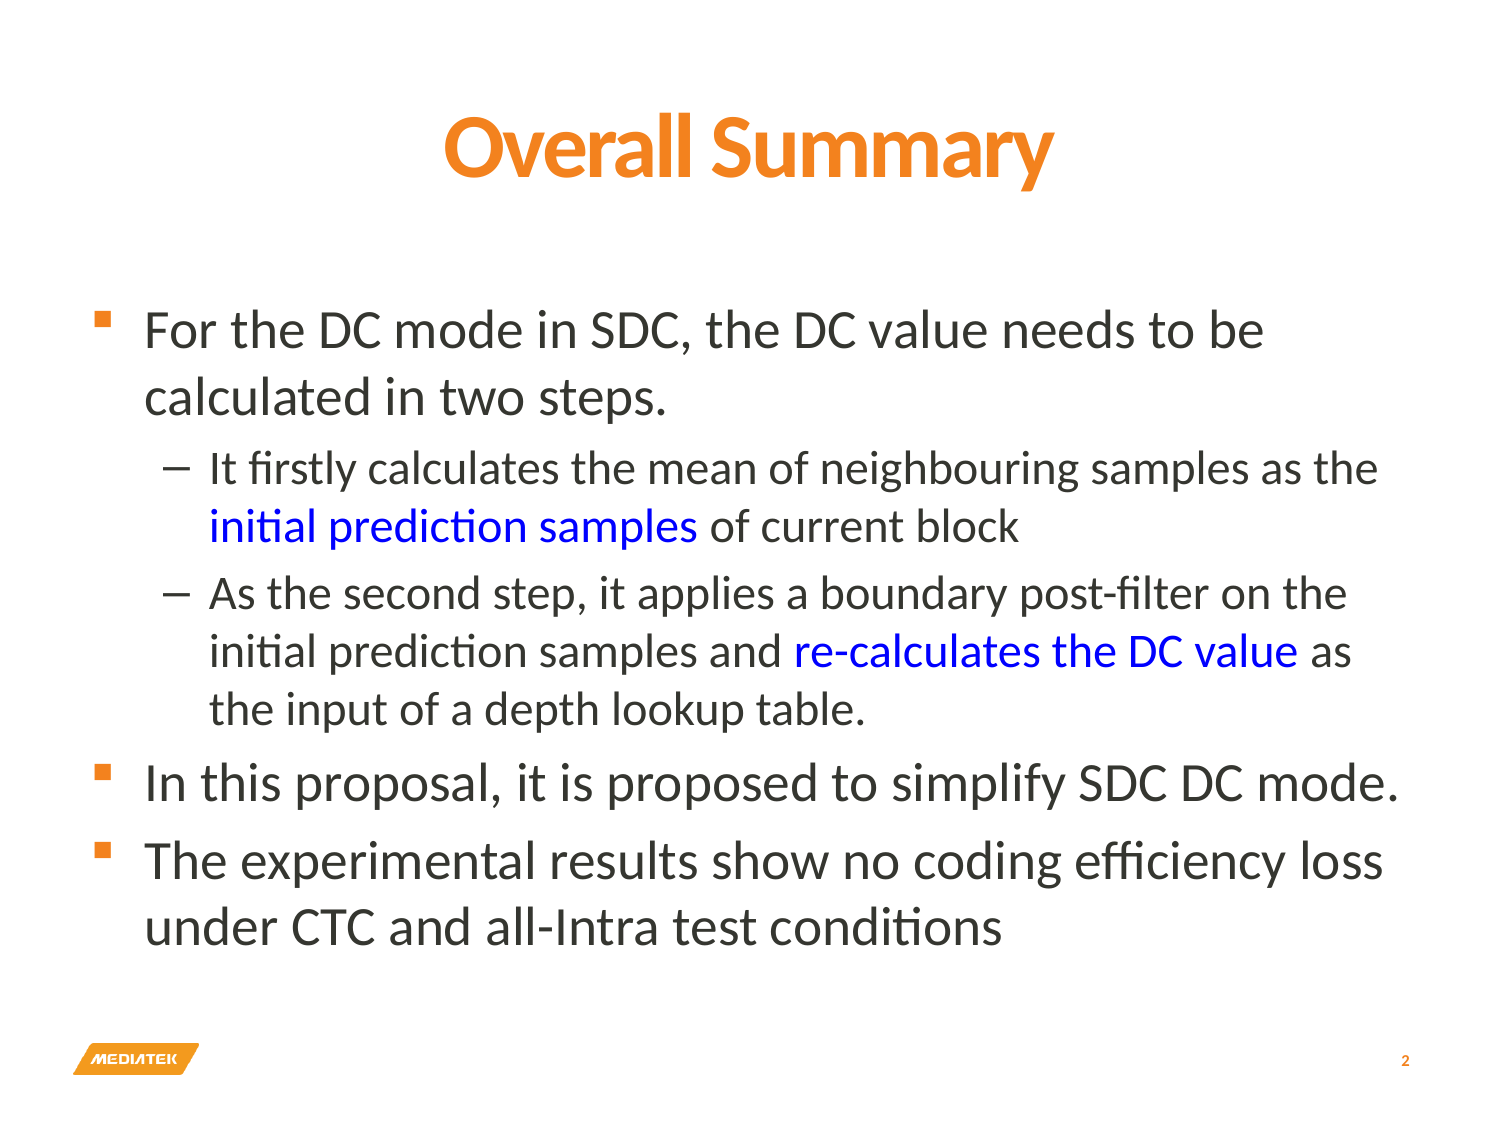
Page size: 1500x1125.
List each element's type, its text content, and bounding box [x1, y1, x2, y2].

slide_number 2 [1251, 1029, 1425, 1090]
picture [73, 1043, 199, 1075]
title Overall Summary [75, 99, 1425, 286]
list For the DC mode in SDC, the DC value needs to be calculated in two steps. It firstly calculates the mean of neighbouring samples as the initial prediction samples of current block As the second step, it applies a boundary post-filter on the initial prediction samples and re-calculates the DC value as the input of a depth lookup table. In this proposal, it is proposed to simplify SDC DC mode. The experimental results show no coding efficiency loss under CTC and all-Intra test conditions [75, 286, 1425, 990]
